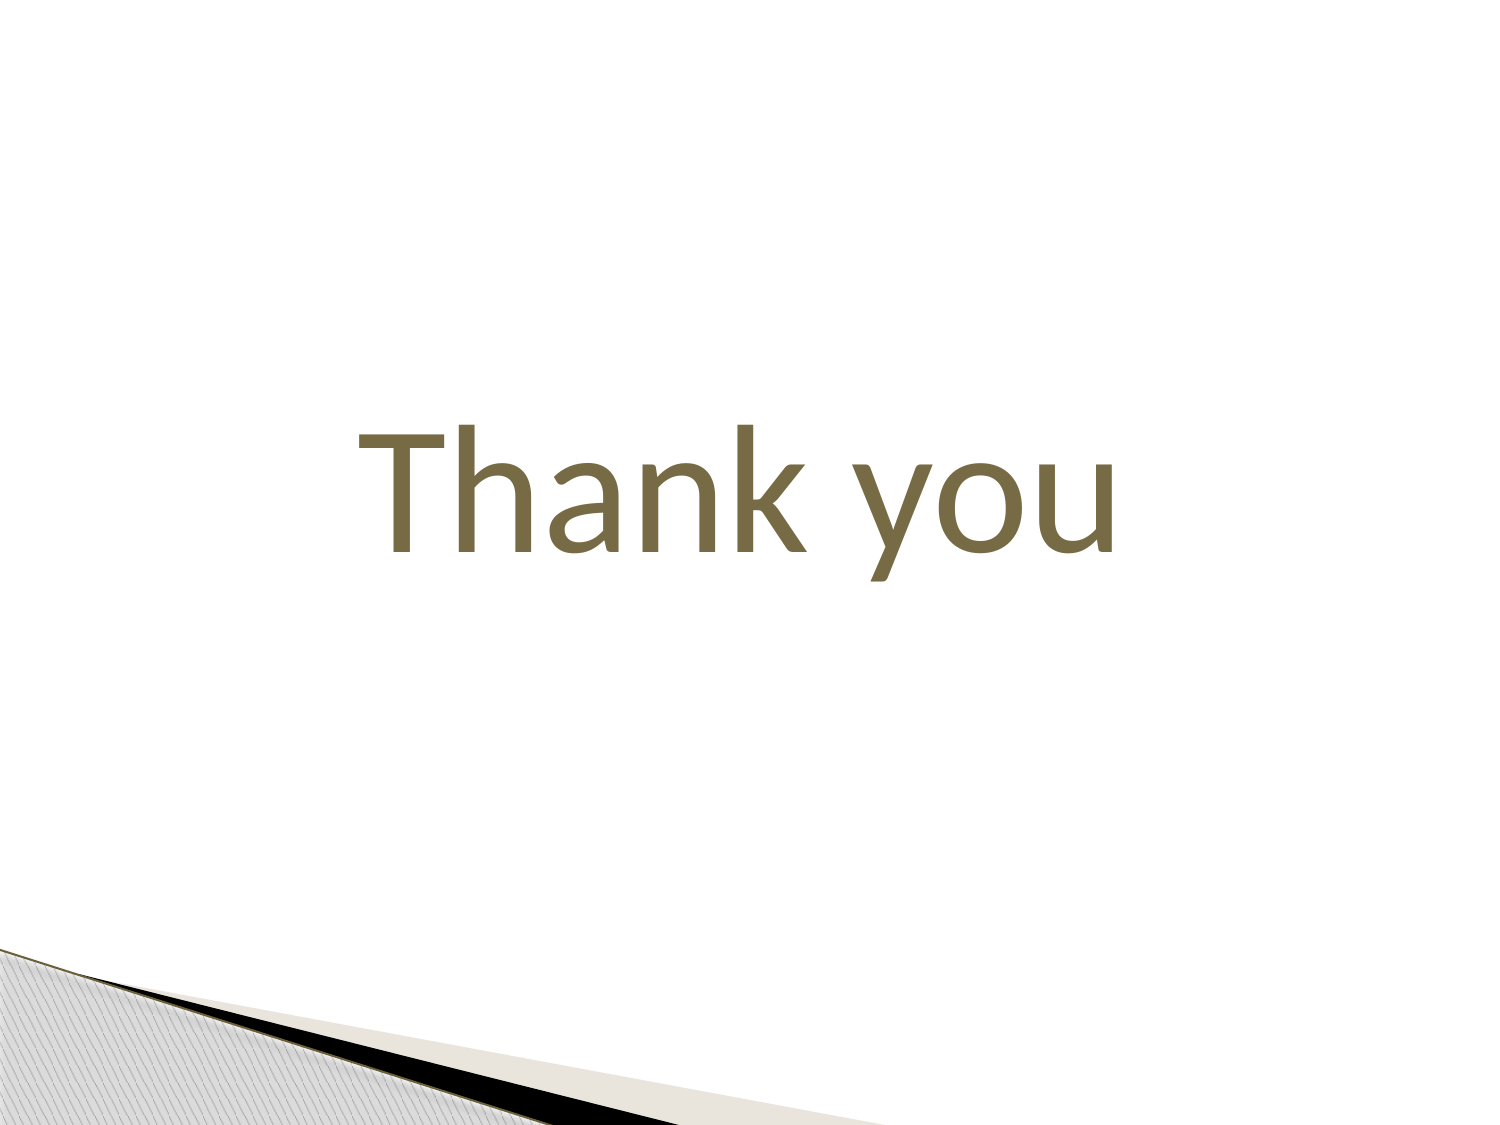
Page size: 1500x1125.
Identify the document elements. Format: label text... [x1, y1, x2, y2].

list Thank you [324, 361, 1166, 634]
